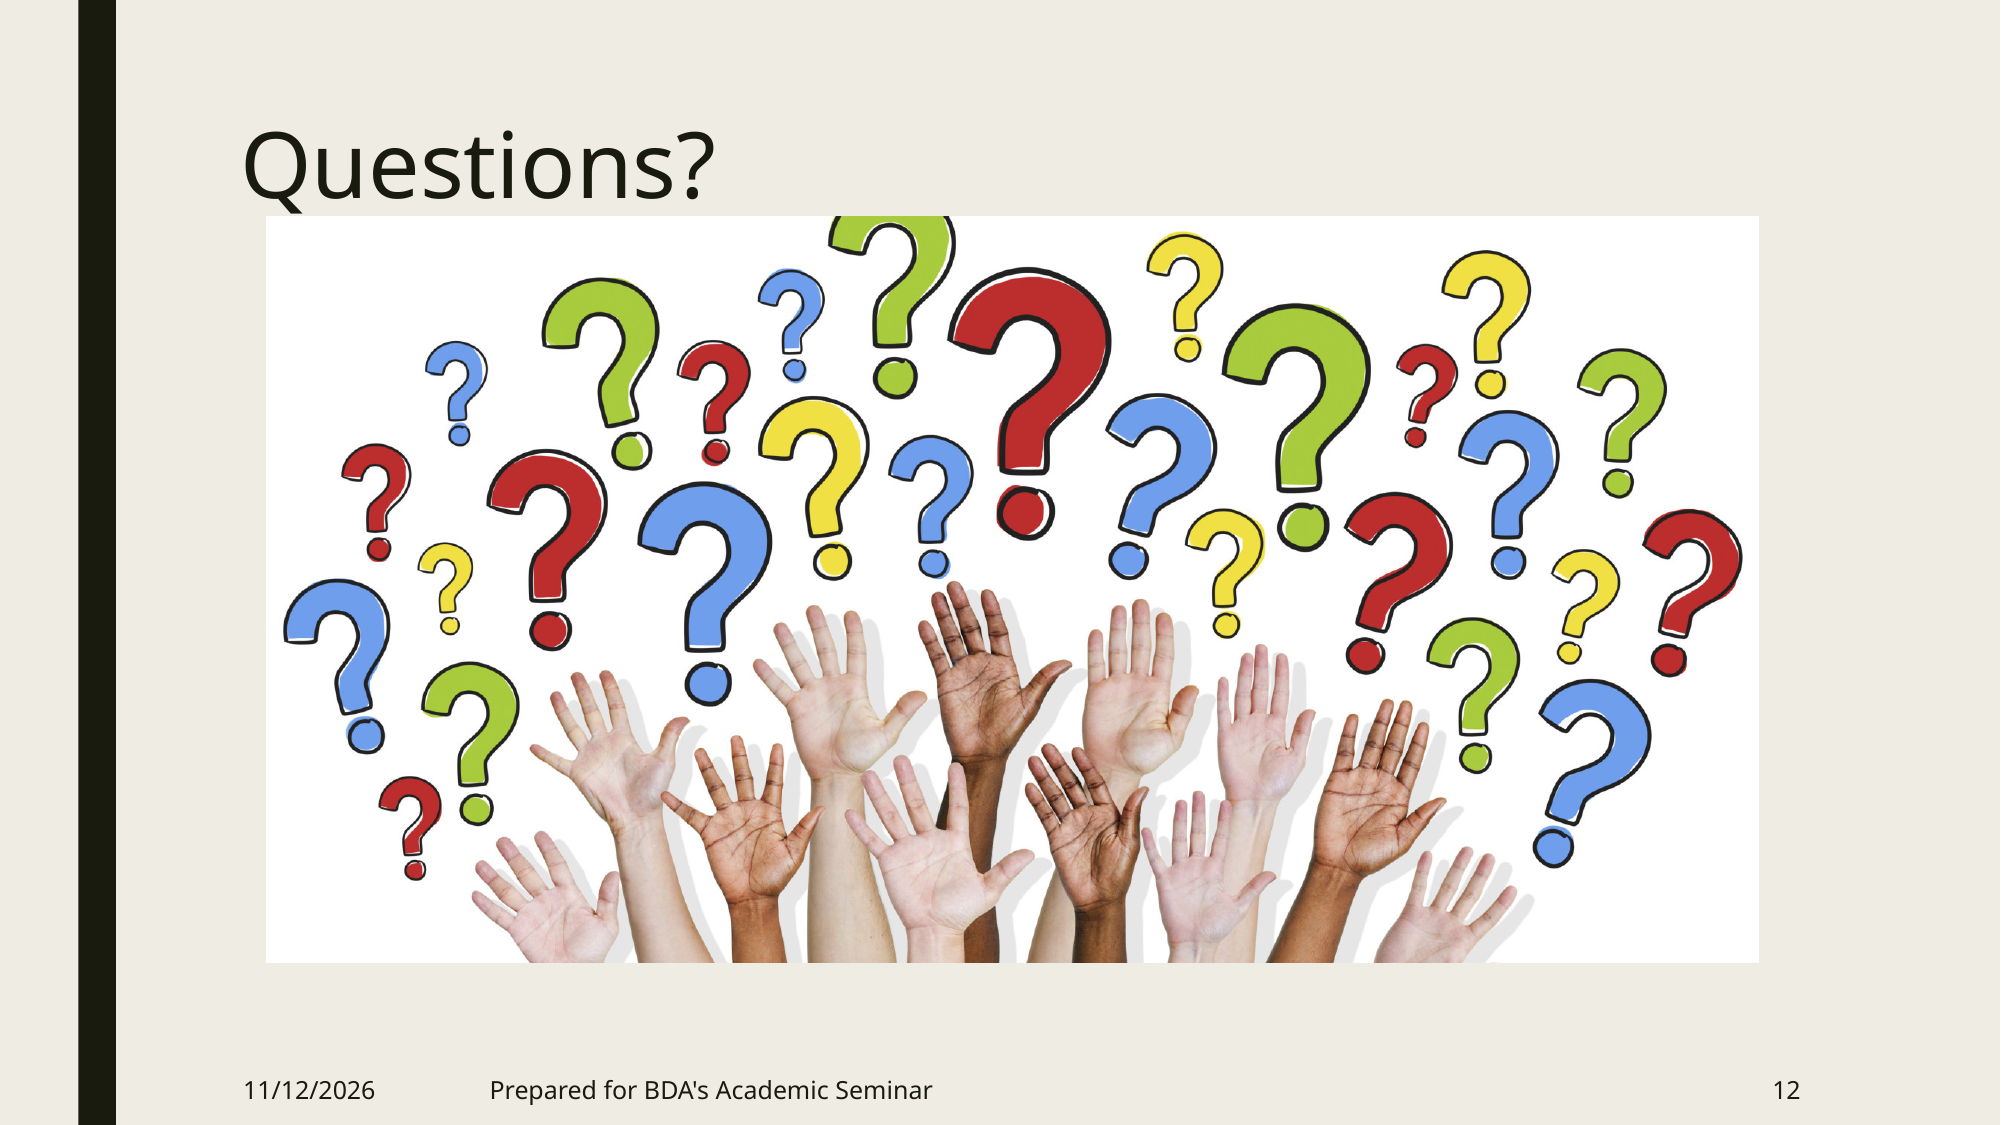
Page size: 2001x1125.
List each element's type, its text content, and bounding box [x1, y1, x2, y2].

footer Prepared for BDA's Academic Seminar [474, 1058, 1505, 1125]
slide_number 12 [1553, 1058, 1816, 1125]
picture [266, 216, 1759, 963]
title Questions? [225, 112, 1800, 357]
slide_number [228, 1058, 426, 1125]
